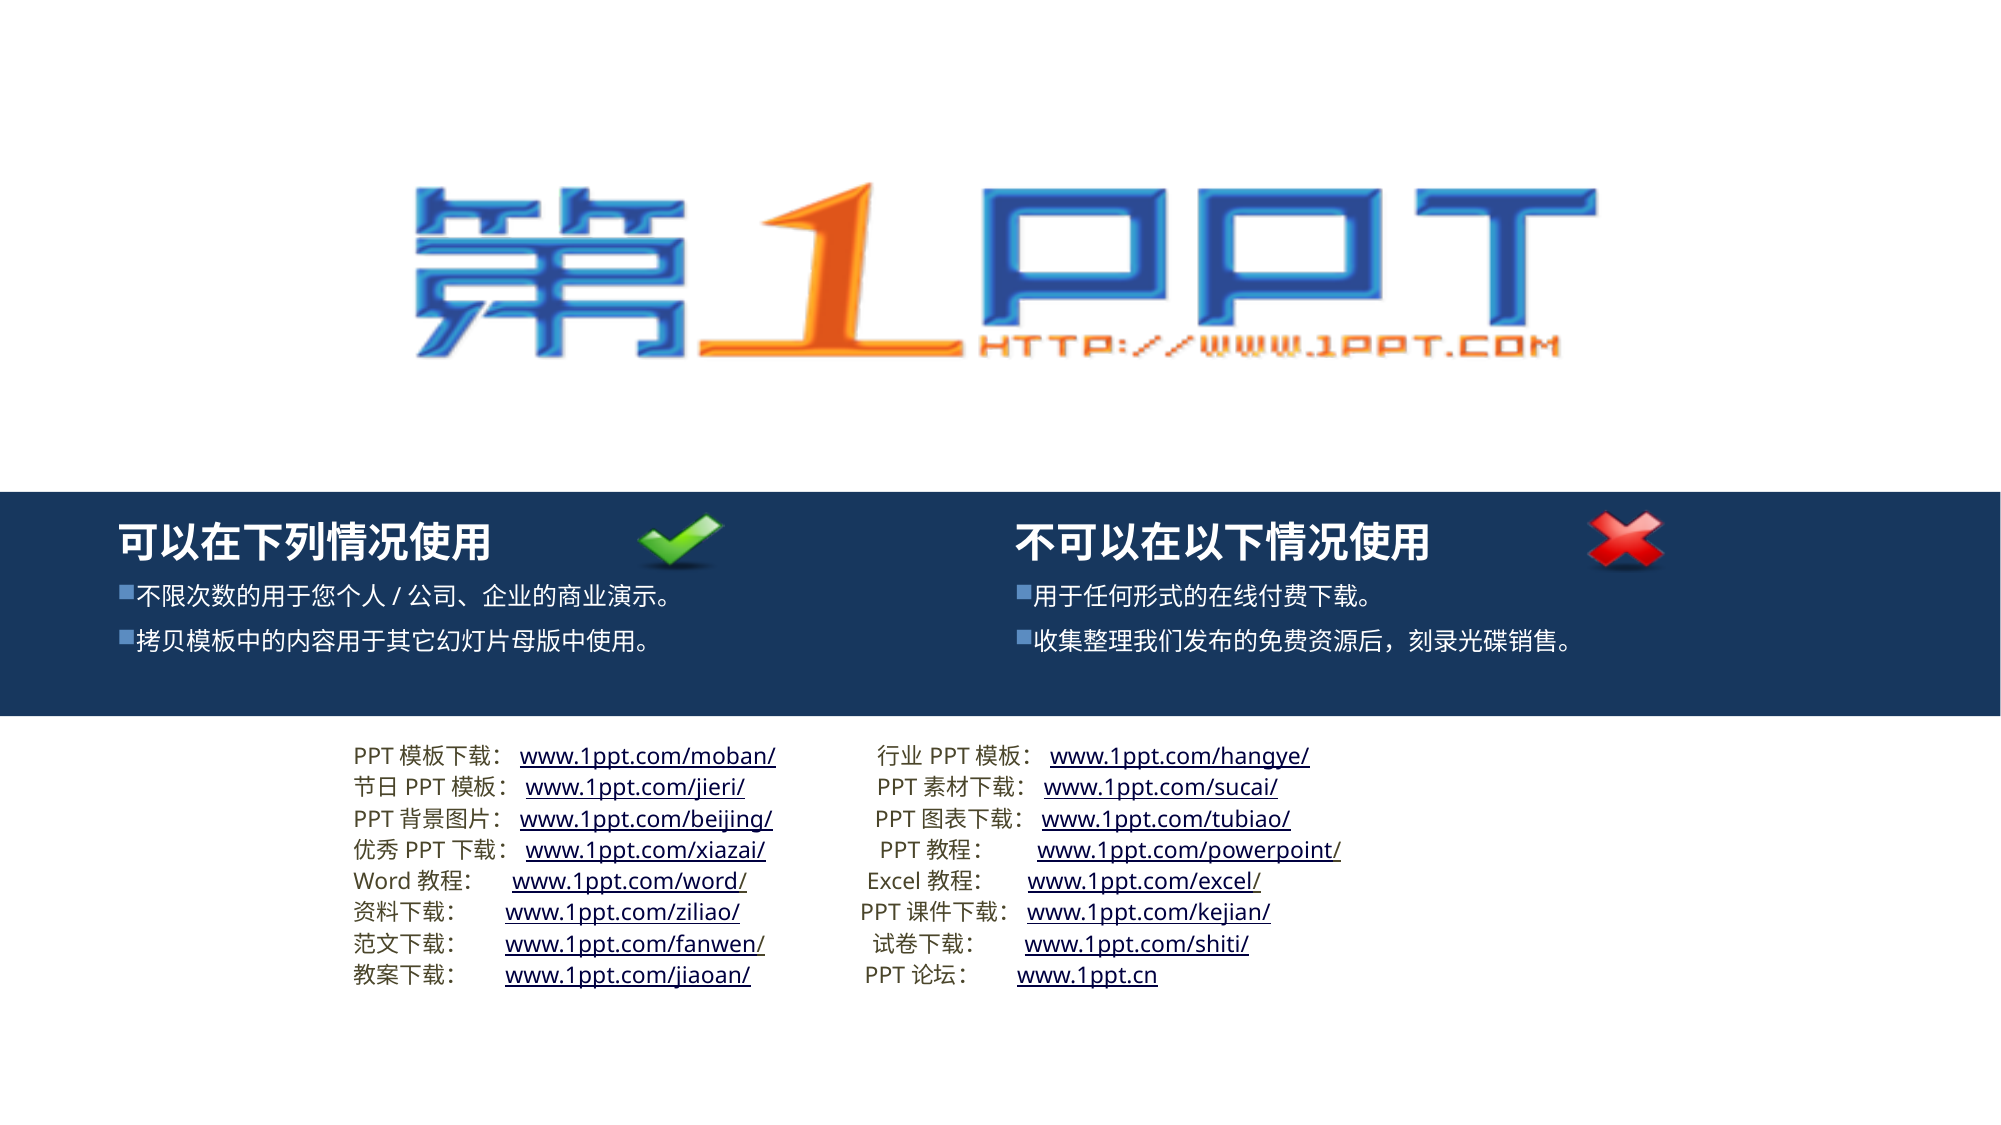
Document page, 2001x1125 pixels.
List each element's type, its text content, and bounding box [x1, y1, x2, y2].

picture [637, 507, 725, 573]
text_box 可以在下列情况使用 不限次数的用于您个人/公司、企业的商业演示。 拷贝模板中的内容用于其它幻灯片母版中使用。 [102, 508, 1001, 774]
picture [1582, 507, 1670, 573]
text_box PPT模板下载：www.1ppt.com/moban/ 行业PPT模板：www.1ppt.com/hangye/ 节日PPT模板：www.1ppt.com/jieri/ PPT素材下载：www.1ppt.com/sucai/ PPT背景图片：www.1ppt.com/beijing/ PPT图表下载：www.1ppt.com/tubiao/ 优秀PPT下载：www.1ppt.com/xiazai/ PPT教程： www.1ppt.com/powerpoint/ Word教程： www.1ppt.com/word/ Excel教程： www.1ppt.com/excel/ 资料下载： www.1ppt.com/ziliao/ PPT课件下载：www.1ppt.com/kejian/ 范文下载： www.1ppt.com/fanwen/ 试卷下载： www.1ppt.com/shiti/ 教案下载： www.1ppt.com/jiaoan/ PPT论坛： www.1ppt.cn [336, 762, 1753, 1008]
text_box 不可以在以下情况使用 用于任何形式的在线付费下载。 收集整理我们发布的免费资源后，刻录光碟销售。 [1000, 508, 1899, 762]
picture [179, 51, 1867, 492]
text_box [0, 491, 2001, 717]
